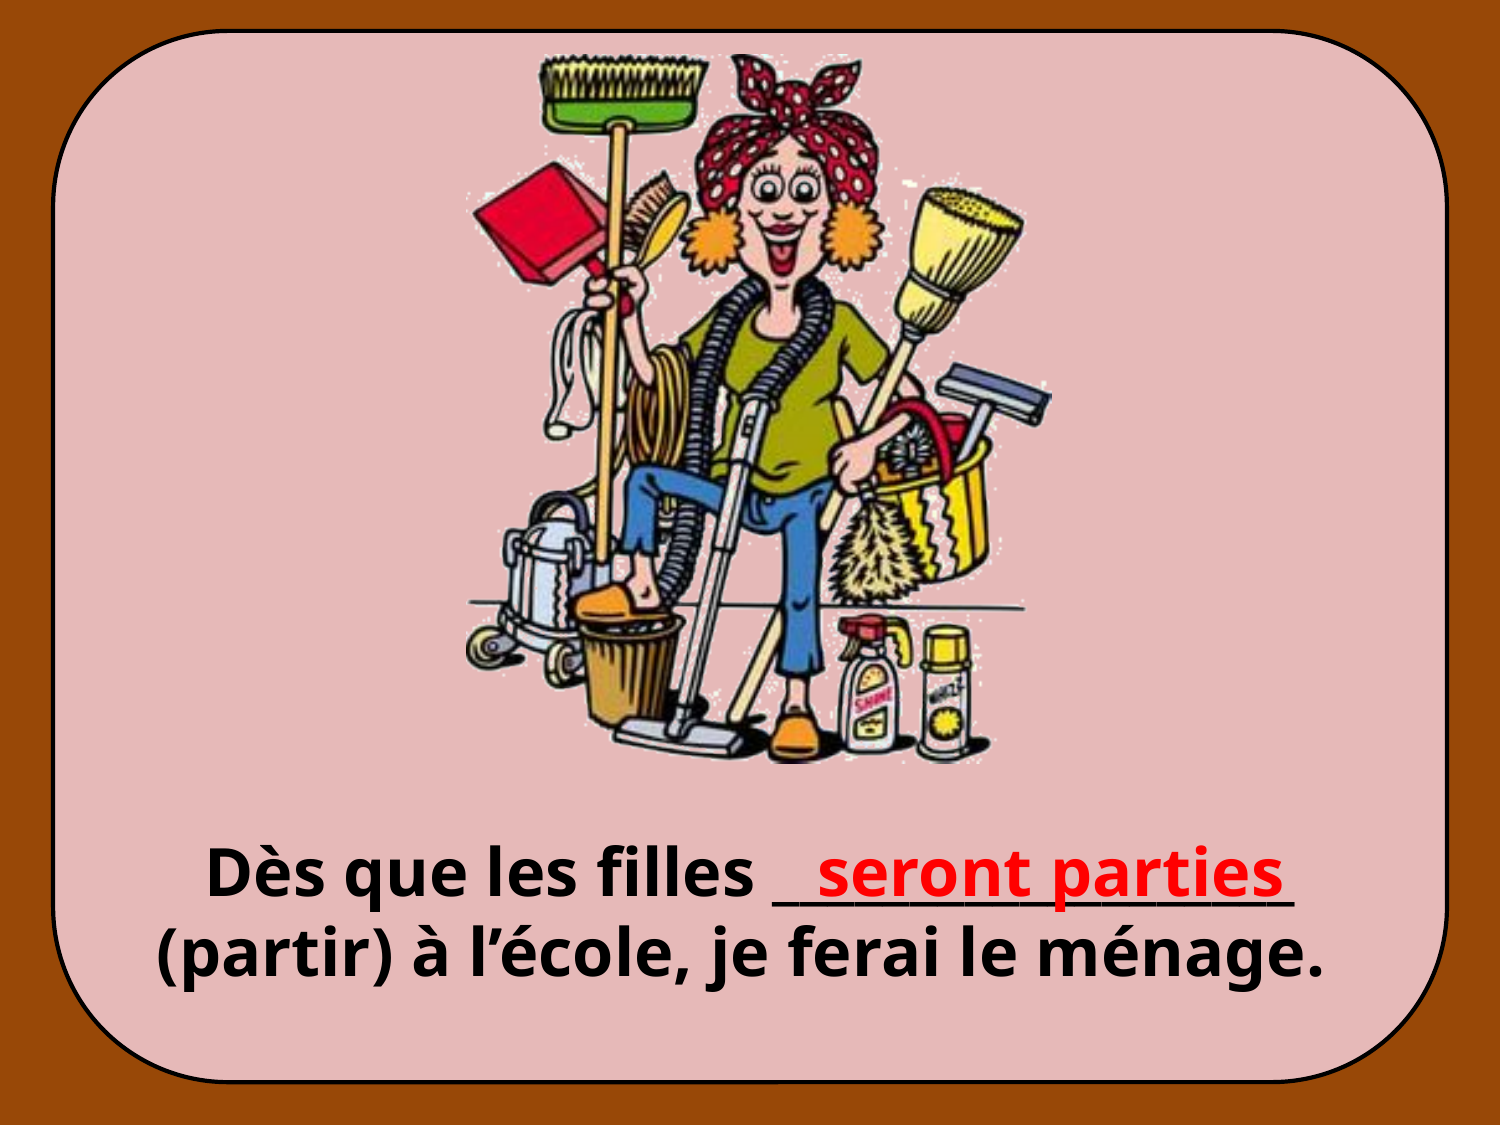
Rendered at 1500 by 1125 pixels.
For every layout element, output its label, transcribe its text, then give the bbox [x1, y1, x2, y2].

text_box seront parties [726, 822, 1376, 917]
picture [466, 54, 1052, 764]
text_box Dès que les filles ___________________ (partir) à l’école, je ferai le ménage. [53, 822, 1447, 997]
text_box [75, 997, 1425, 1085]
text_box [50, 28, 1450, 934]
